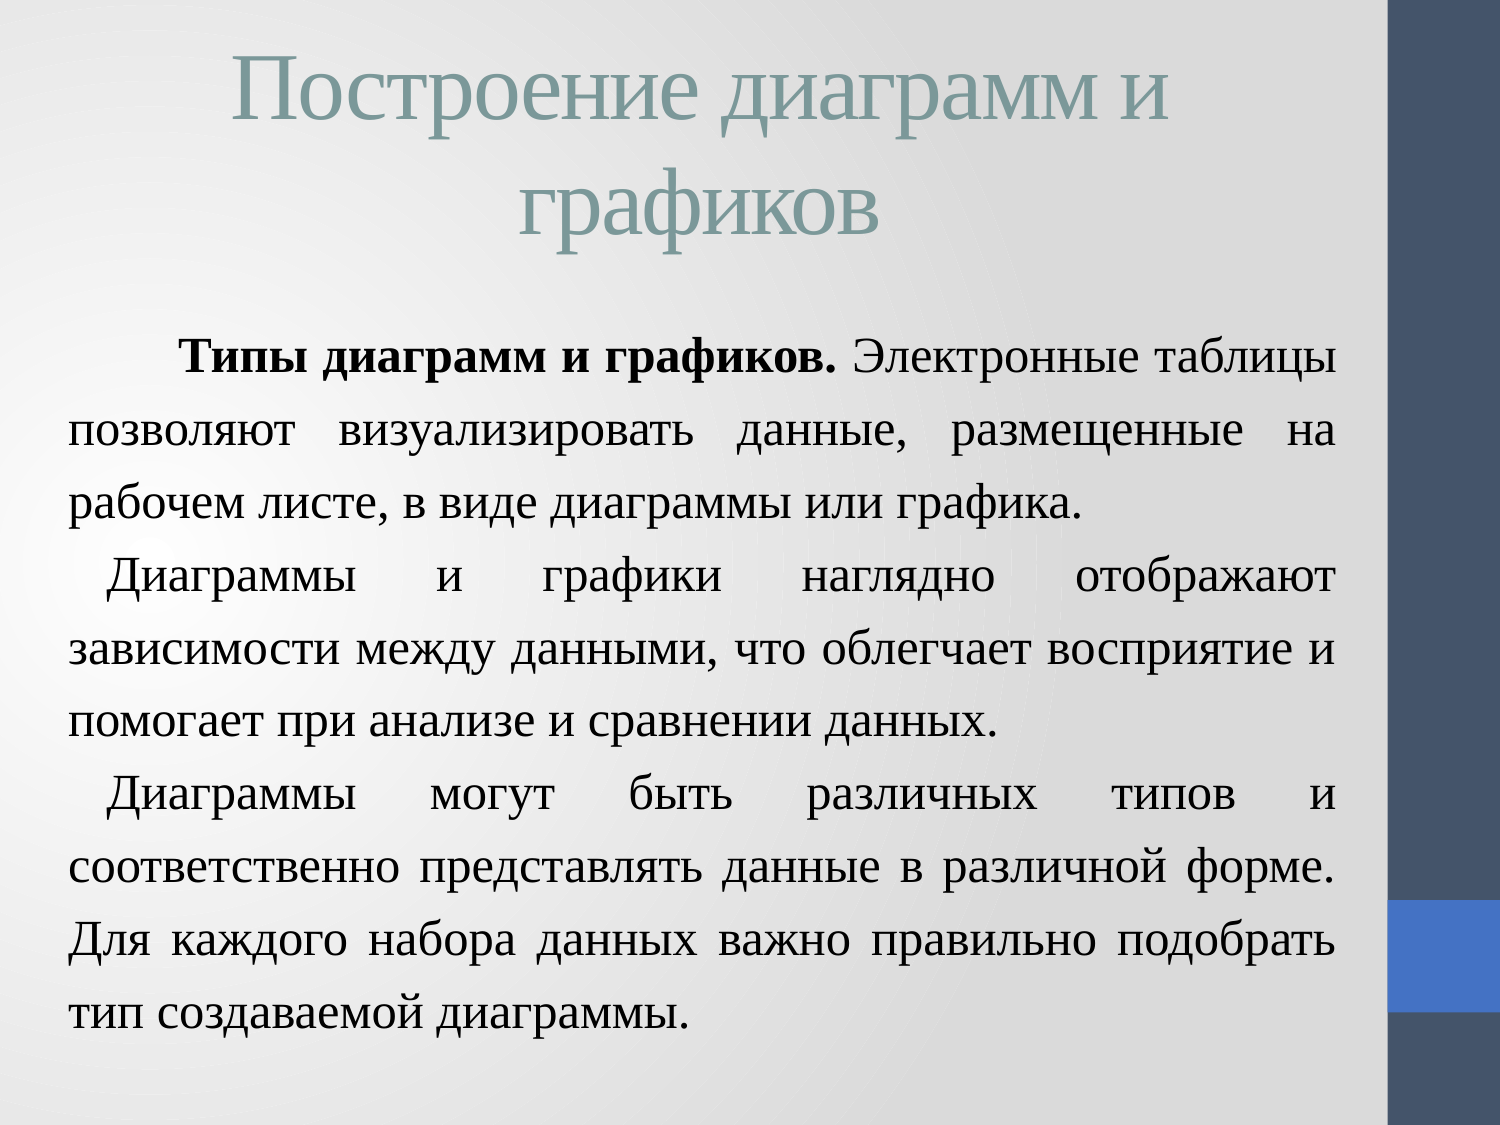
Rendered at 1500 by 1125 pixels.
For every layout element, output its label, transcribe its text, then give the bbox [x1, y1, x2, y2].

list Типы диаграмм и графиков. Электронные таблицы позволяют визуализировать данные, размещенные на рабочем листе, в виде диаграммы или графика. Диаграммы и графики наглядно отображают зависимости между данными, что облегчает восприятие и помогает при анализе и сравнении данных. Диаграммы могут быть различных типов и соответственно представлять данные в различной форме. Для каждого набора данных важно правильно подобрать тип создаваемой диаграммы. [53, 302, 1353, 1080]
title Построение диаграмм и графиков [75, 45, 1325, 233]
